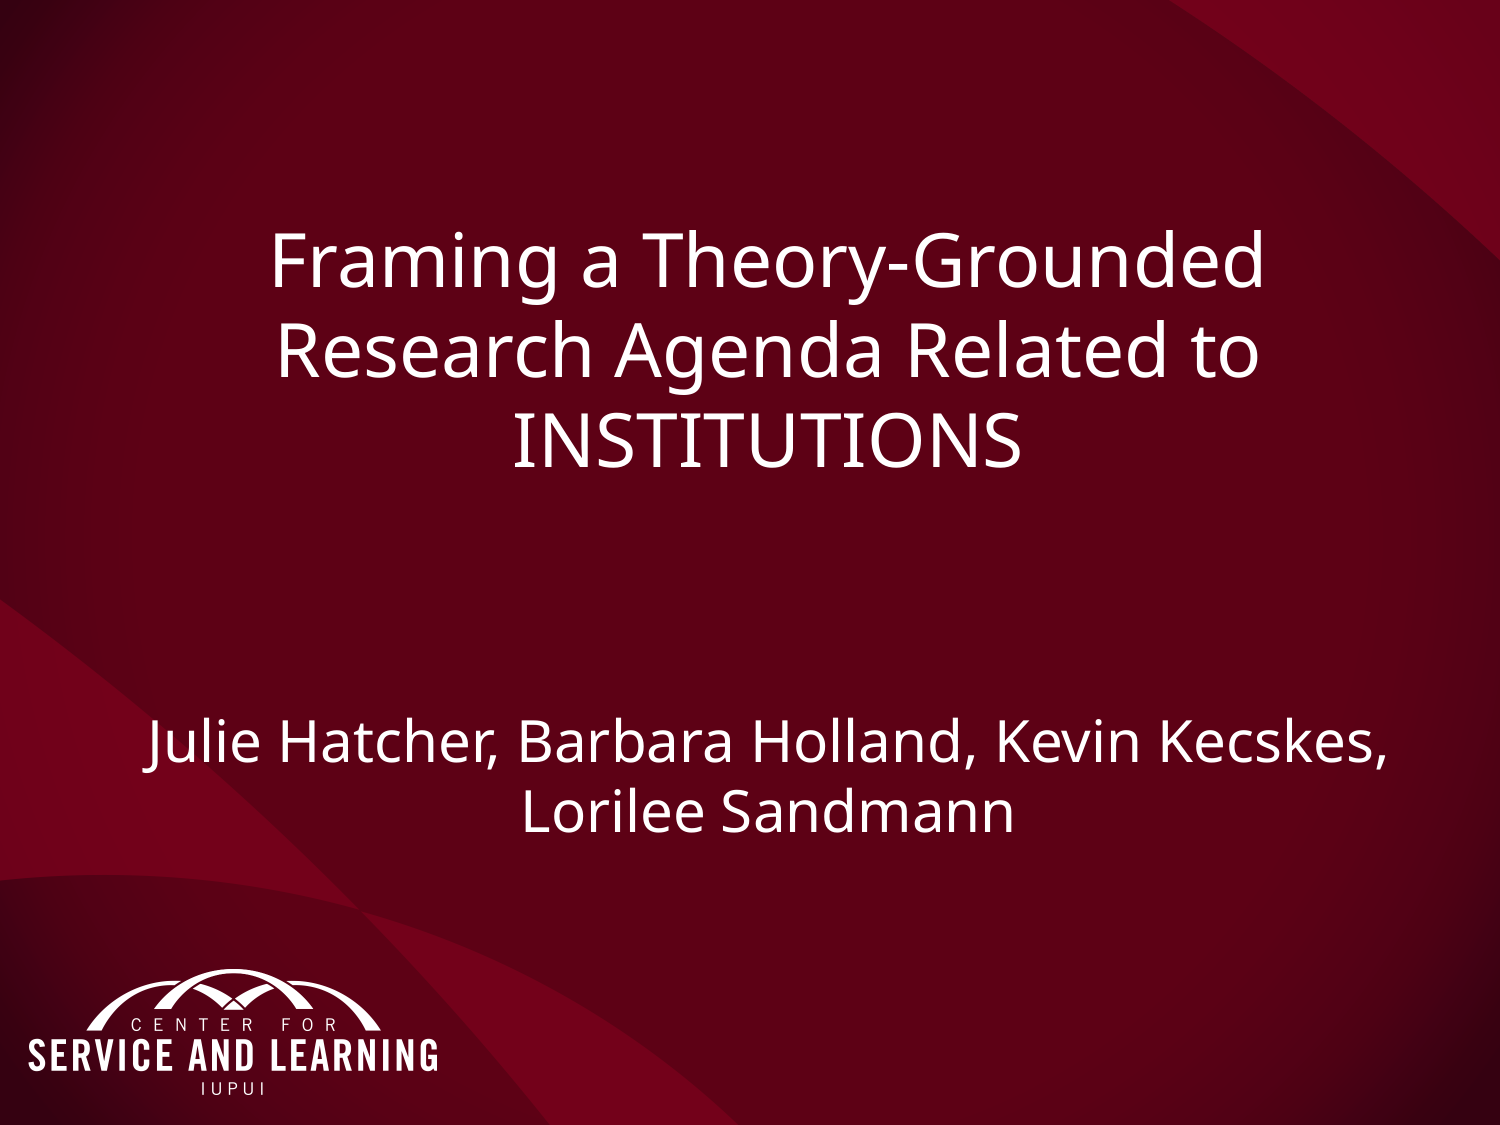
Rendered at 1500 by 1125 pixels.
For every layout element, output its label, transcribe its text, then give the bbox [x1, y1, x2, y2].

picture [0, 0, 1500, 1125]
subtitle Framing a Theory-Grounded Research Agenda Related to INSTITUTIONS Julie Hatcher, Barbara Holland, Kevin Kecskes, Lorilee Sandmann [99, 99, 1438, 1000]
